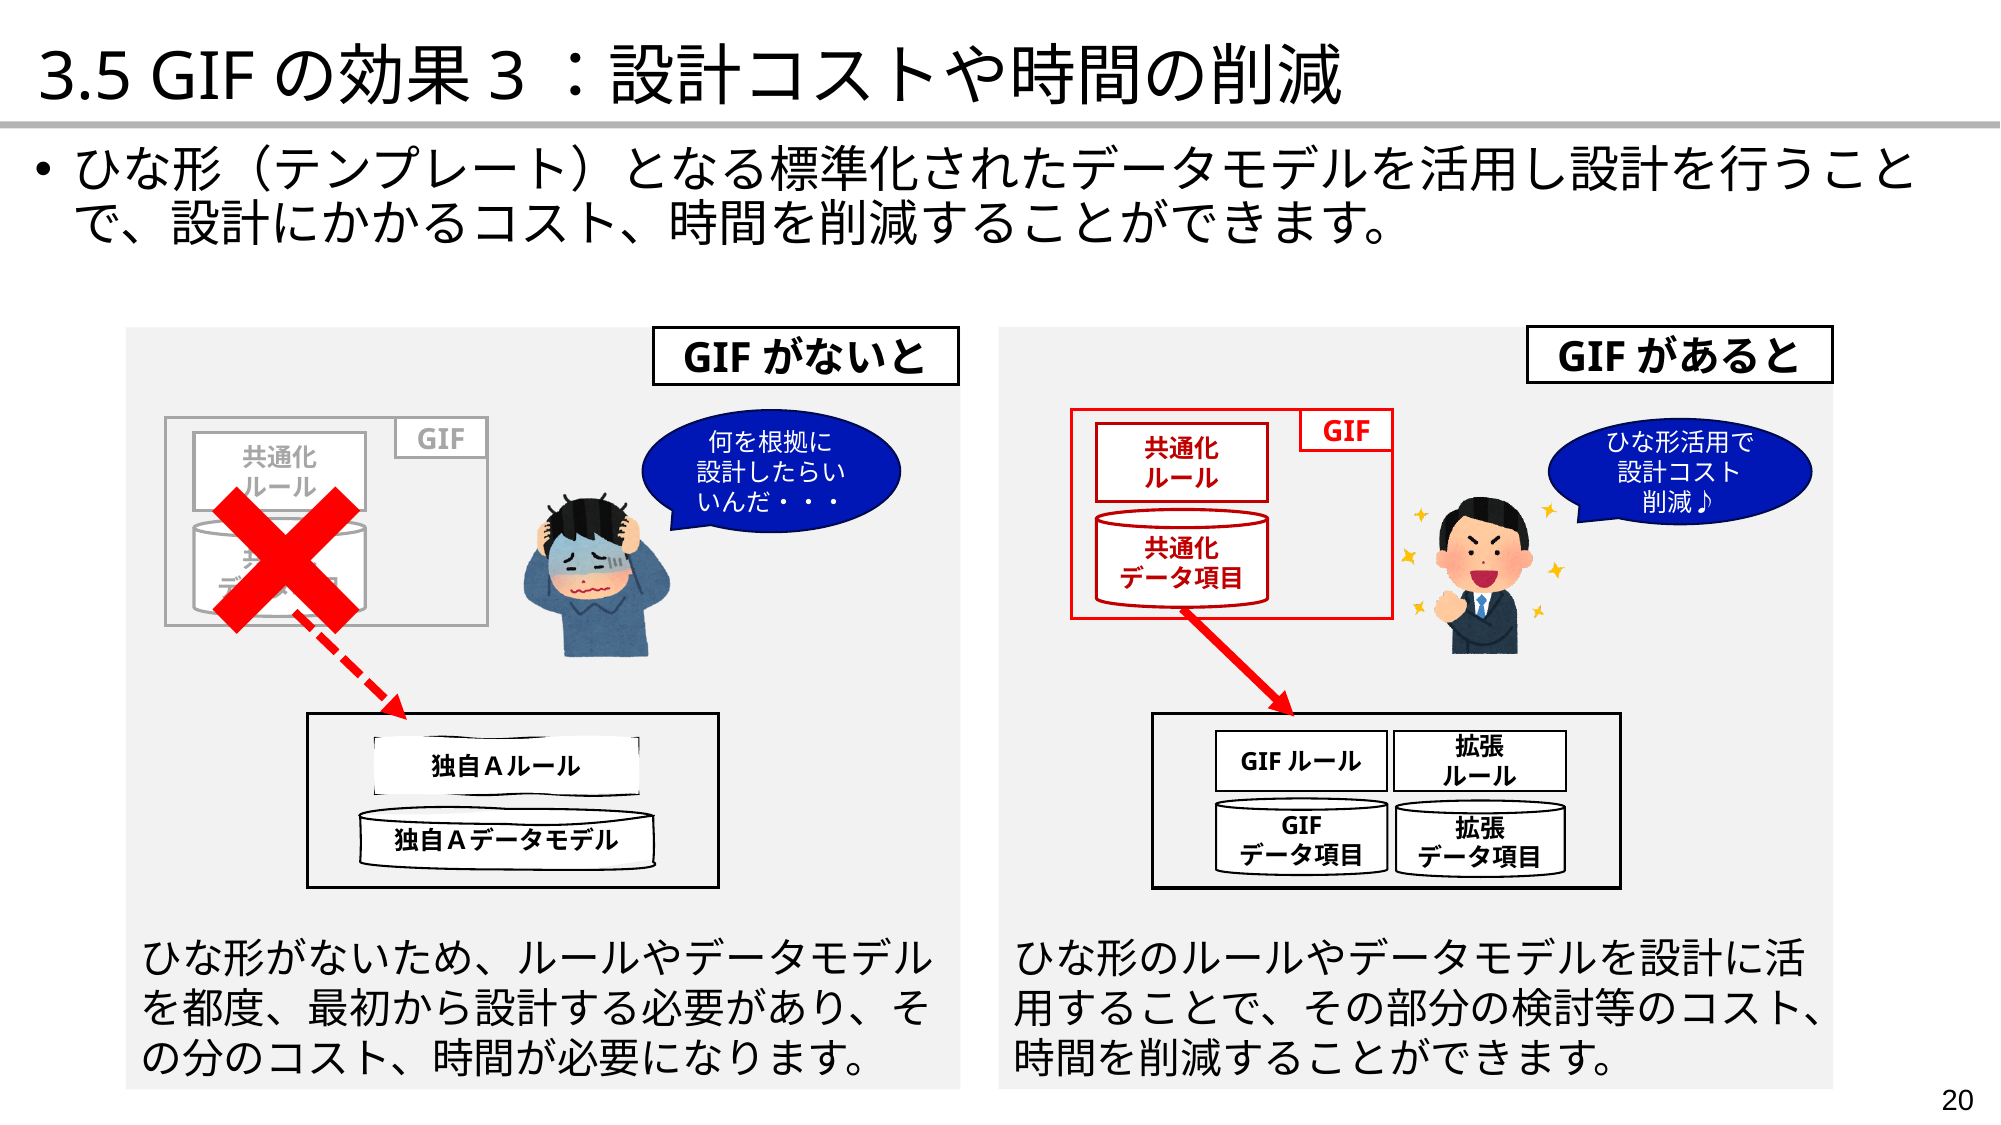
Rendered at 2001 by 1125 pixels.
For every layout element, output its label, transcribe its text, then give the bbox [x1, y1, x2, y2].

text_box ひな形（テンプレート）となる標準化されたデータモデルを活用し設計を行うことで、設計にかかるコスト、時間を削減することができます。 [19, 137, 1945, 244]
text_box 3.5 GIFの効果3：設計コストや時間の削減 [23, 34, 1910, 121]
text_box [1071, 409, 1393, 619]
picture [1398, 490, 1569, 661]
text_box ひな形活用で設計コスト 削減♪ [1547, 417, 1813, 526]
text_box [360, 737, 654, 870]
text_box 何を根拠に 設計したらいいんだ・・・ [641, 409, 902, 534]
text_box × [169, 424, 404, 667]
slide_number 20 [1881, 1073, 1989, 1124]
text_box GIF [394, 416, 488, 459]
text_box [164, 416, 394, 627]
text_box ひな形がないため、ルールやデータモデルを都度、最初から設計する必要があり、その分のコスト、時間が必要になります。 [125, 326, 962, 1090]
picture [516, 490, 687, 661]
text_box [404, 459, 488, 627]
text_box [1182, 619, 1295, 717]
text_box ひな形のルールやデータモデルを設計に活用することで、その部分の検討等のコスト、時間を削減することができます。 [997, 326, 1834, 1090]
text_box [294, 611, 407, 720]
text_box [307, 713, 720, 888]
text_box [1216, 731, 1566, 878]
text_box [1152, 713, 1621, 889]
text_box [193, 432, 366, 617]
text_box GIFがないと [652, 327, 959, 386]
text_box GIFがあると [1527, 325, 1834, 384]
